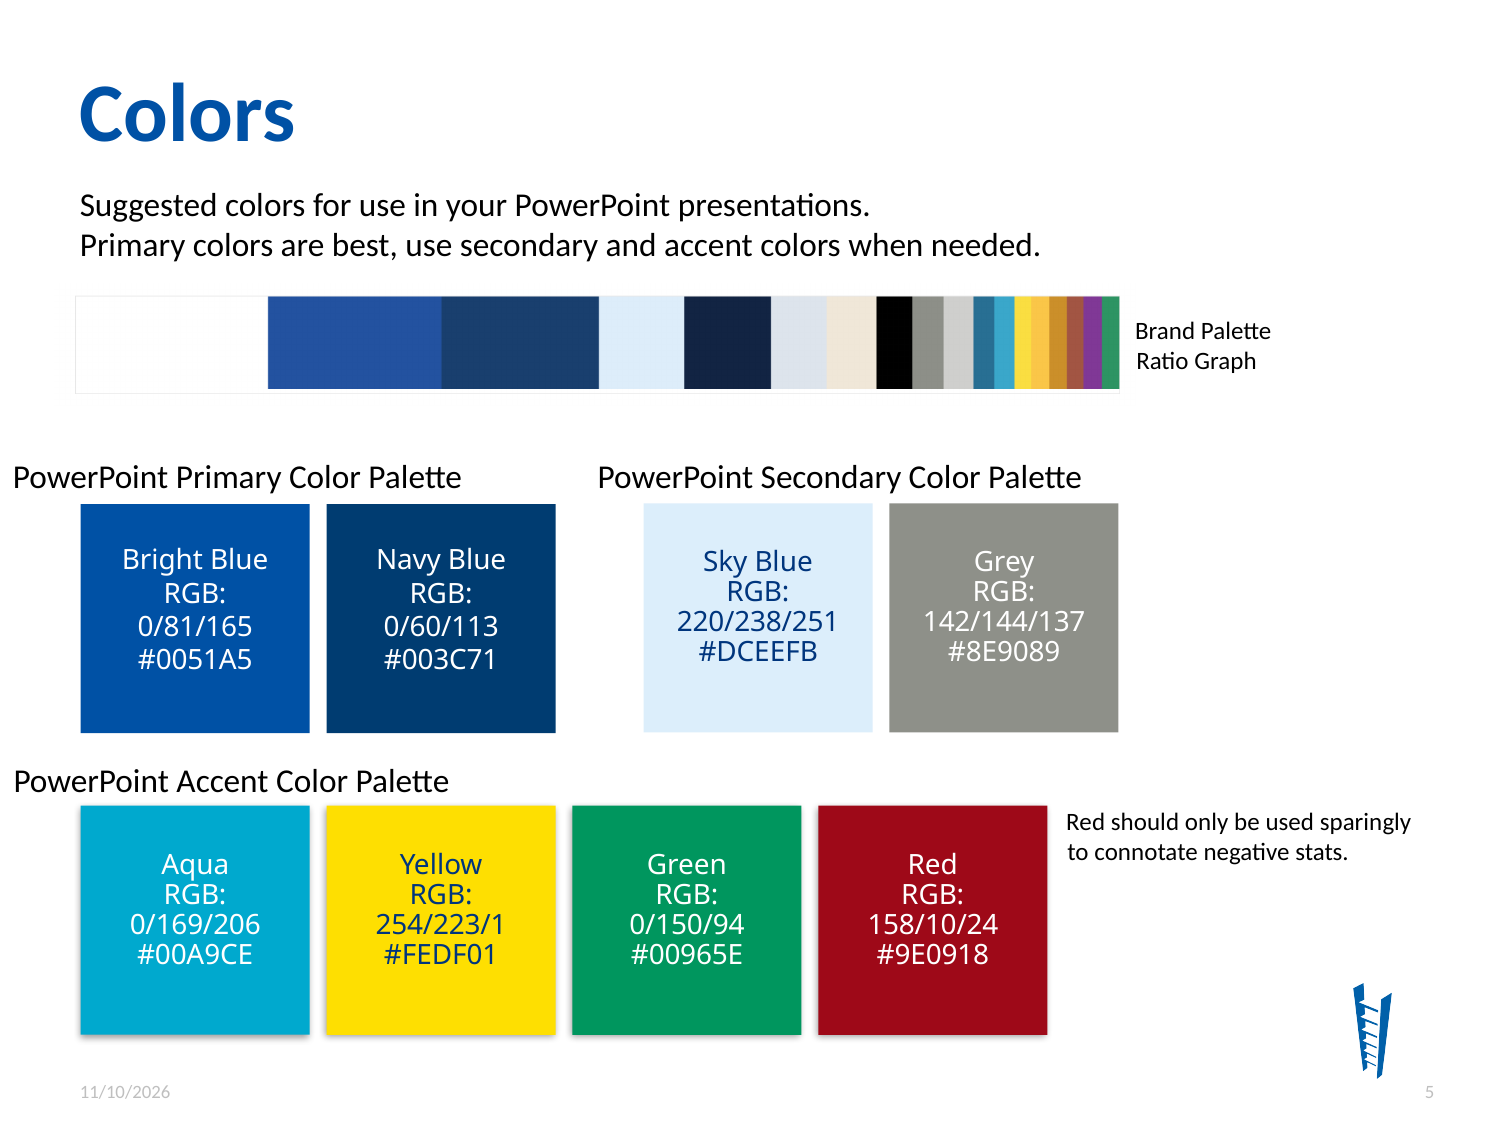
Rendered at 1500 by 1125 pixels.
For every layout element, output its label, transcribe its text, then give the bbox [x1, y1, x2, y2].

text_box Suggested colors for use in your PowerPoint presentations. Primary colors are best, use secondary and accent colors when needed. [79, 182, 1312, 263]
text_box Grey RGB: 142/144/137 #8E9089 [889, 503, 1119, 733]
text_box Red RGB: 158/10/24 #9E0918 [818, 805, 1048, 1036]
text_box Red should only be used sparingly to connotate negative stats. [1066, 805, 1422, 866]
text_box PowerPoint Primary Color Palette [12, 455, 562, 496]
text_box Navy Blue RGB: 0/60/113 #003C71 [326, 504, 556, 734]
text_box PowerPoint Accent Color Palette [13, 758, 549, 799]
text_box Sky Blue RGB: 220/238/251 #DCEEFB [643, 503, 873, 733]
picture [54, 283, 1136, 406]
picture [1353, 983, 1392, 1079]
text_box PowerPoint Secondary Color Palette [597, 455, 1181, 496]
text_box Yellow RGB: 254/223/1 #FEDF01 [326, 805, 556, 1036]
text_box Brand Palette Ratio Graph [1141, 314, 1319, 375]
text_box Bright Blue RGB: 0/81/165 #0051A5 [80, 504, 310, 734]
title Colors [79, 44, 1391, 171]
text_box Green RGB: 0/150/94 #00965E [572, 805, 802, 1036]
text_box Aqua RGB: 0/169/206 #00A9CE [80, 805, 310, 1035]
